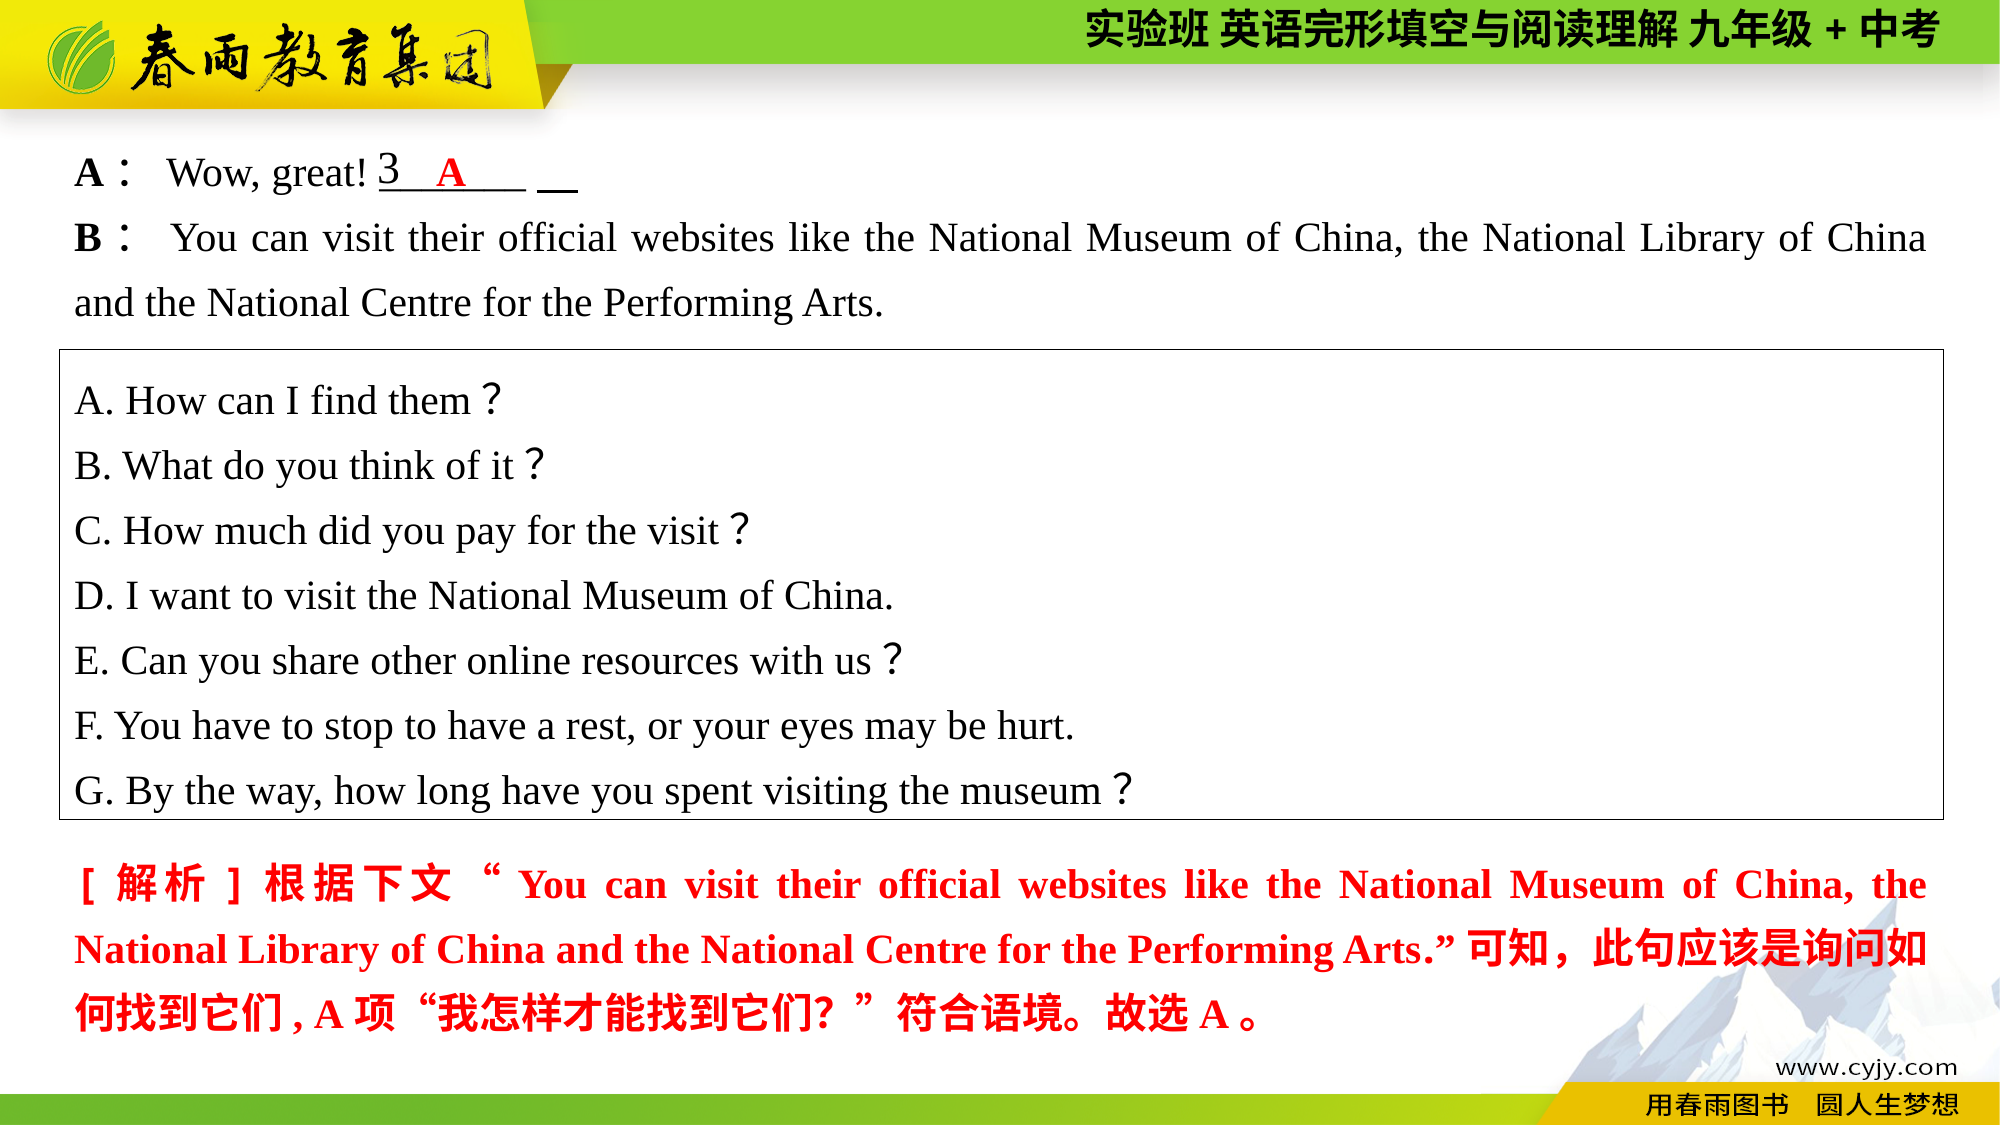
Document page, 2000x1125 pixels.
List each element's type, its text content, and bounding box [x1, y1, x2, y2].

text_box A [421, 122, 482, 203]
picture [0, 0, 2000, 1125]
text_box 3 [362, 130, 416, 200]
list A：Wow, great! _______ B：You can visit their official websites like the National Museum of China, the National Library of China and the National Centre for the Performing Arts. [59, 122, 1944, 335]
text_box [解析]根据下文“You can visit their official websites like the National Museum of China, the National Library of China and the National Centre for the Performing Arts.”可知，此句应该是询问如何找到它们, A项“我怎样才能找到它们？”符合语境。故选A。 [59, 834, 1944, 1045]
text_box A. How can I find them？ B. What do you think of it？ C. How much did you pay for the visit？ D. I want to visit the National Museum of China. E. Can you share other online resources with us？ F. You have to stop to have a rest, or your eyes may be hurt. G. By the way, how long have you spent visiting the museum？ [59, 349, 1944, 820]
